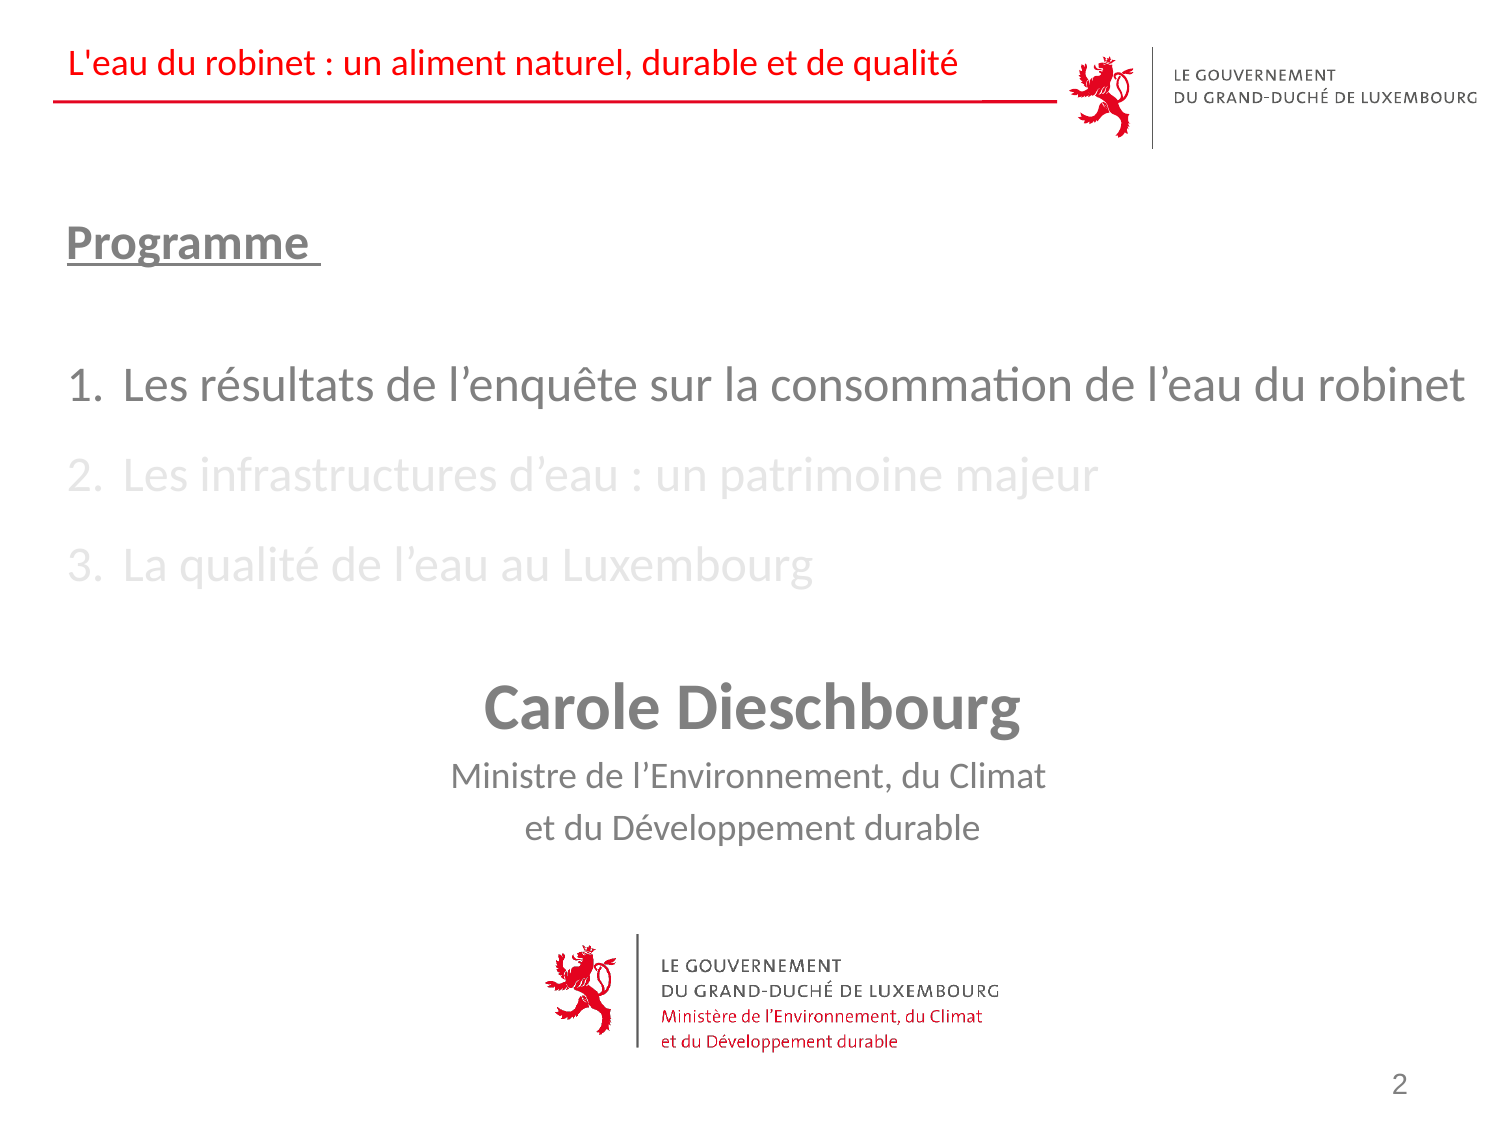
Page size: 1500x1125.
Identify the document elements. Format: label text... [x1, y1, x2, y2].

title L'eau du robinet : un aliment naturel, durable et de qualité [52, 18, 1070, 103]
slide_number 2 [1316, 1022, 1424, 1107]
text_box Les résultats de l’enquête sur la consommation de l’eau du robinet Les infrastructures d’eau : un patrimoine majeur La qualité de l’eau au Luxembourg [51, 314, 1498, 600]
text_box Carole Dieschbourg Ministre de l’Environnement, du Climat et du Développement durable [301, 562, 1205, 923]
text_box Programme [51, 202, 536, 277]
picture [537, 934, 1013, 1060]
